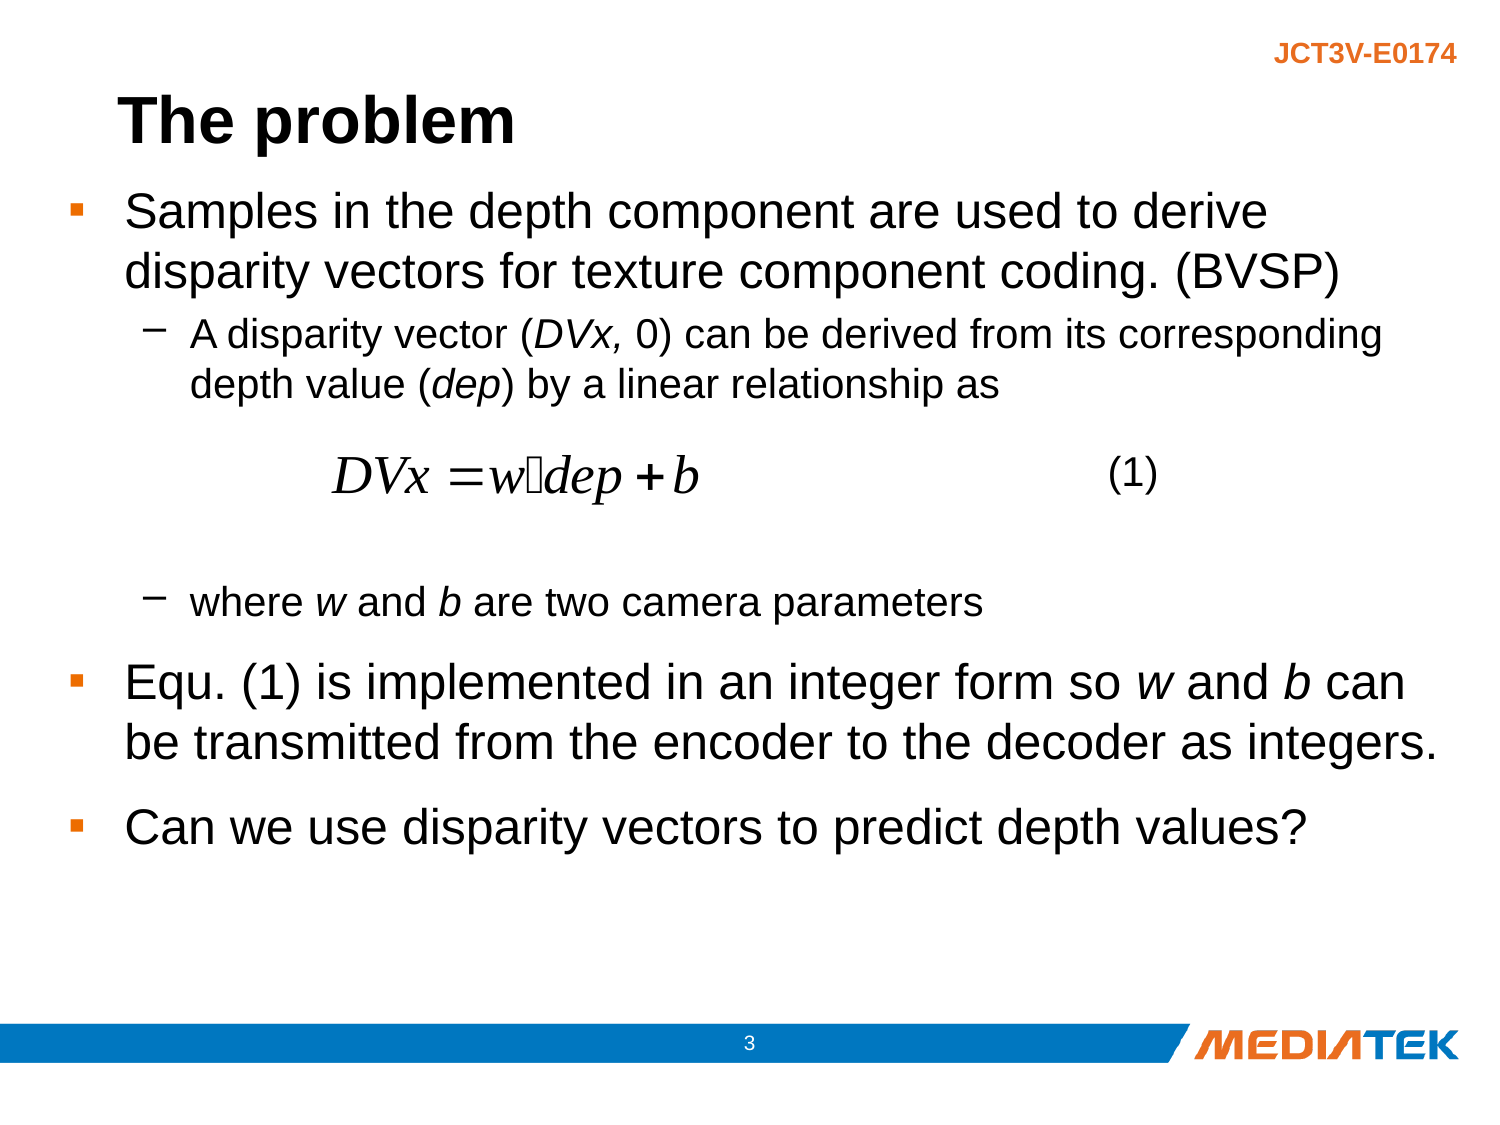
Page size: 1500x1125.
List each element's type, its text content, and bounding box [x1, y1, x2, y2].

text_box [321, 443, 712, 517]
picture [0, 1023, 711, 1063]
picture [789, 1023, 1459, 1063]
title The problem [101, 62, 1425, 170]
text_box (1) [1092, 437, 1174, 503]
list Samples in the depth component are used to derive disparity vectors for texture component coding. (BVSP) A disparity vector (DVx, 0) can be derived from its corresponding depth value (dep) by a linear relationship as where w and b are two camera parameters Equ. (1) is implemented in an integer form so w and b can be transmitted from the encoder to the decoder as integers. Can we use disparity vectors to predict depth values? [52, 170, 1459, 985]
slide_number 2 [711, 1022, 789, 1090]
